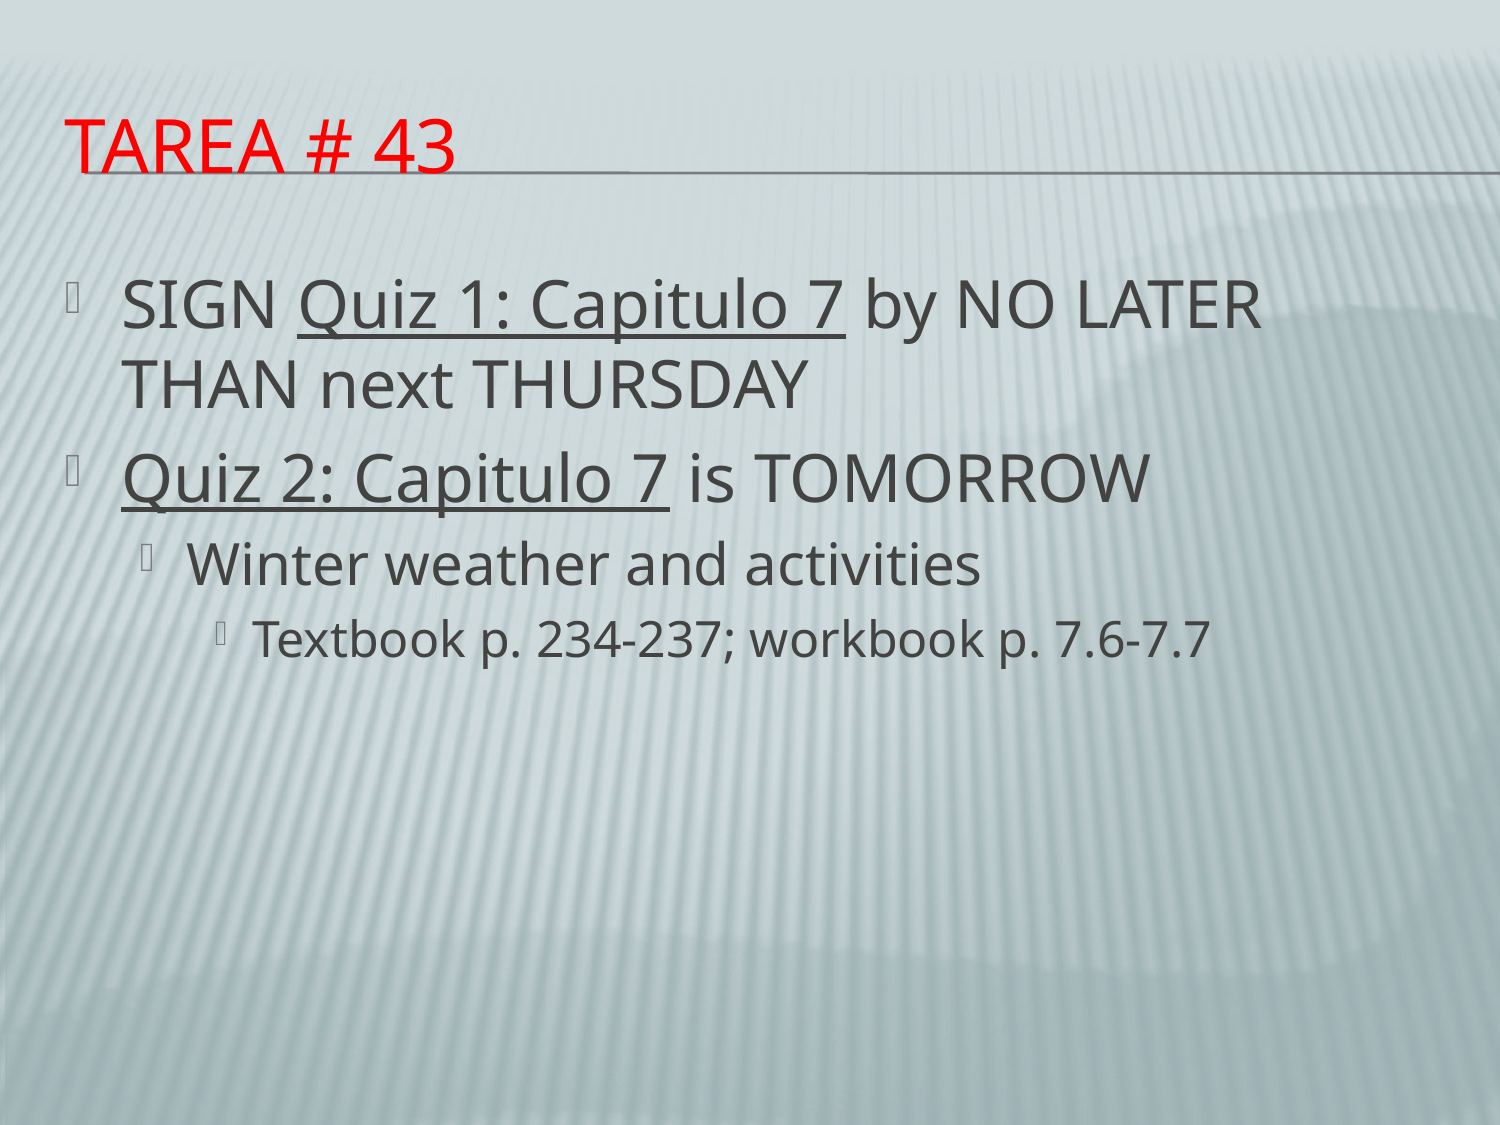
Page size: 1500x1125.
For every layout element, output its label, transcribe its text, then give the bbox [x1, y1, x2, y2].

list SIGN Quiz 1: Capitulo 7 by NO LATER THAN next THURSDAY Quiz 2: Capitulo 7 is TOMORROW Winter weather and activities Textbook p. 234-237; workbook p. 7.6-7.7 [50, 254, 1475, 998]
title Tarea # 43 [50, 75, 1475, 213]
